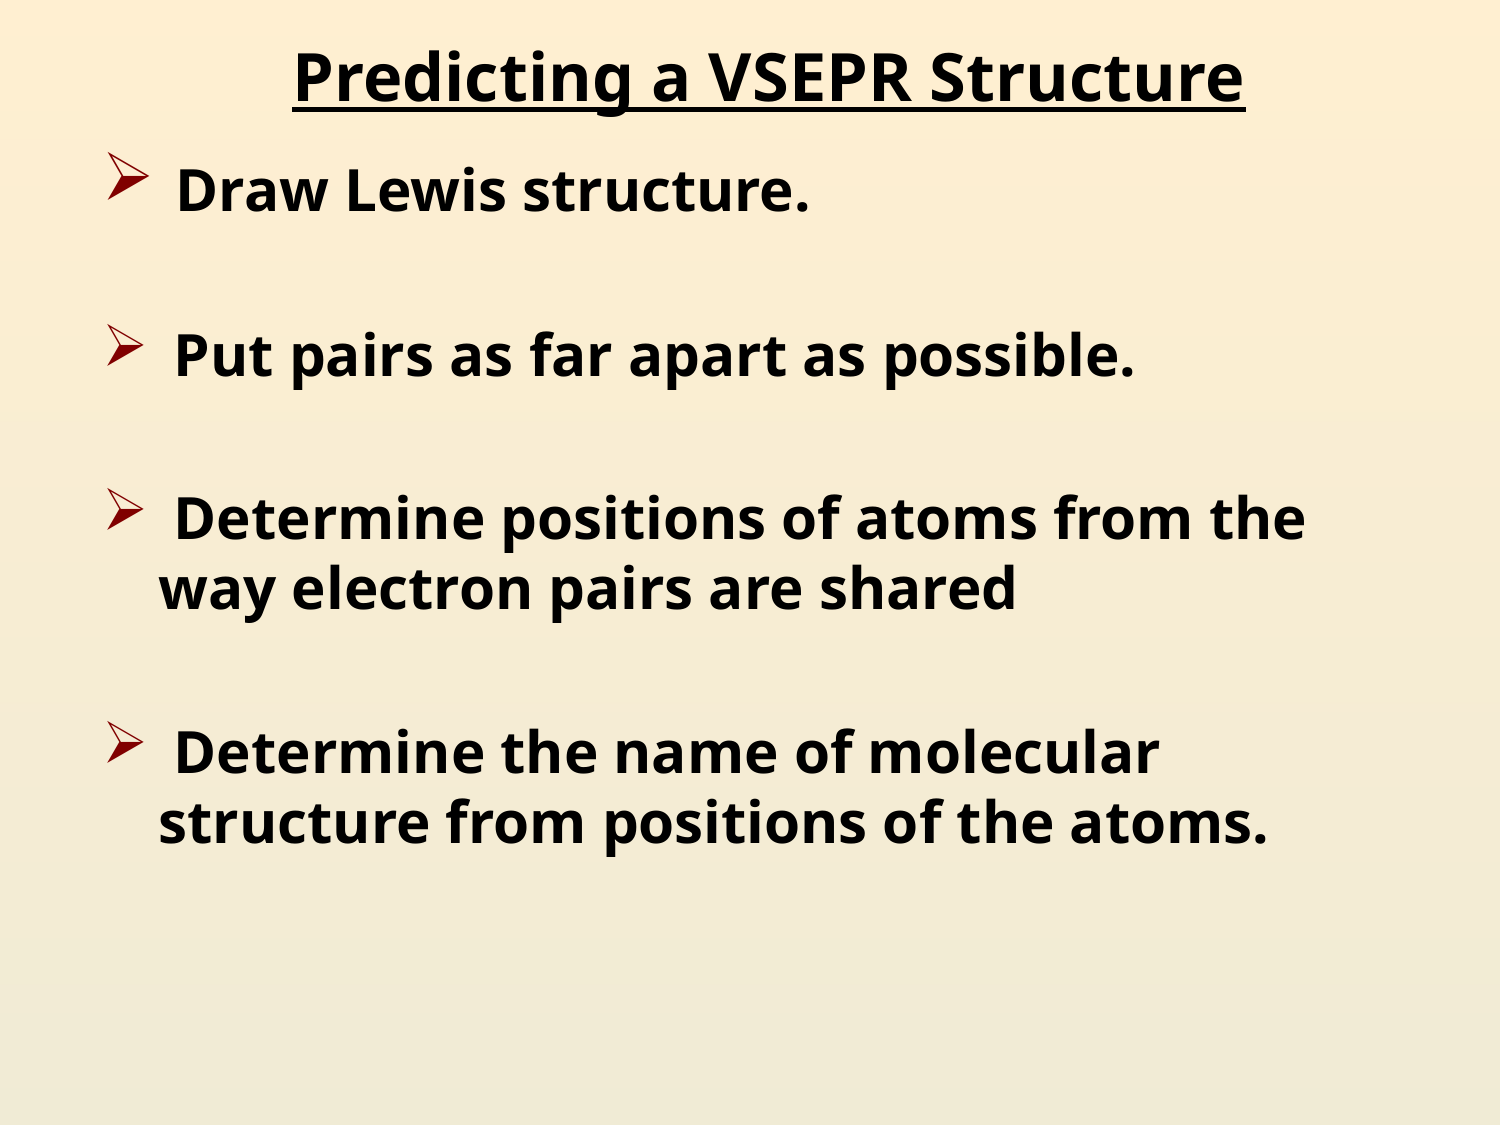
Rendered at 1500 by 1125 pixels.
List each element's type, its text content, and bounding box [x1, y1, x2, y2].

title Predicting a VSEPR Structure [199, 24, 1338, 126]
list Draw Lewis structure. Put pairs as far apart as possible. Determine positions of atoms from the way electron pairs are shared Determine the name of molecular structure from positions of the atoms. [87, 137, 1425, 913]
